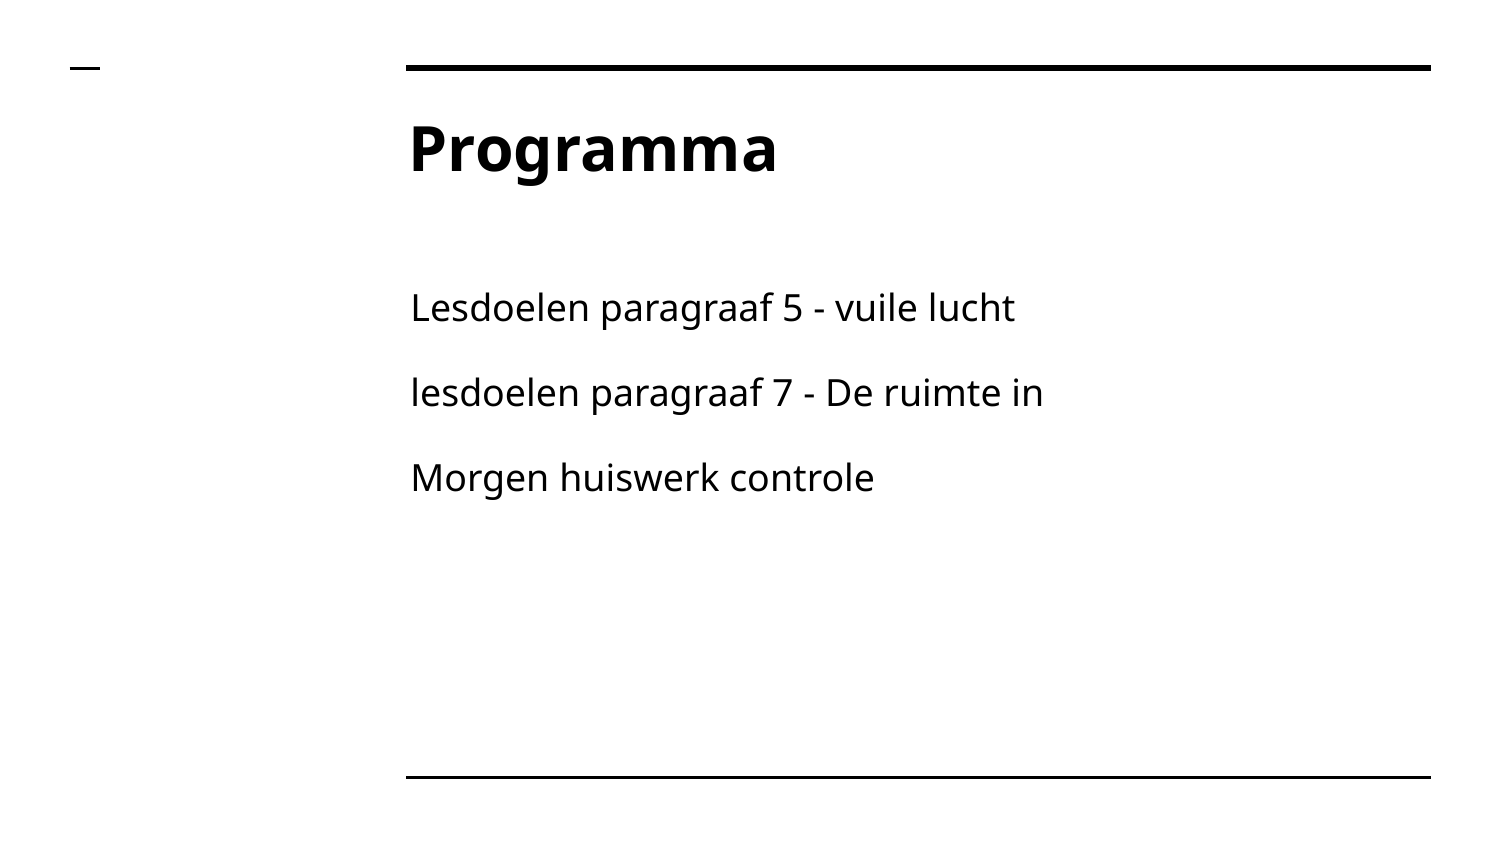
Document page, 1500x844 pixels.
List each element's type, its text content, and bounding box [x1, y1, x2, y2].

title Programma [393, 94, 1431, 199]
list Lesdoelen paragraaf 5 - vuile lucht lesdoelen paragraaf 7 - De ruimte in Morgen huiswerk controle [395, 261, 1433, 755]
